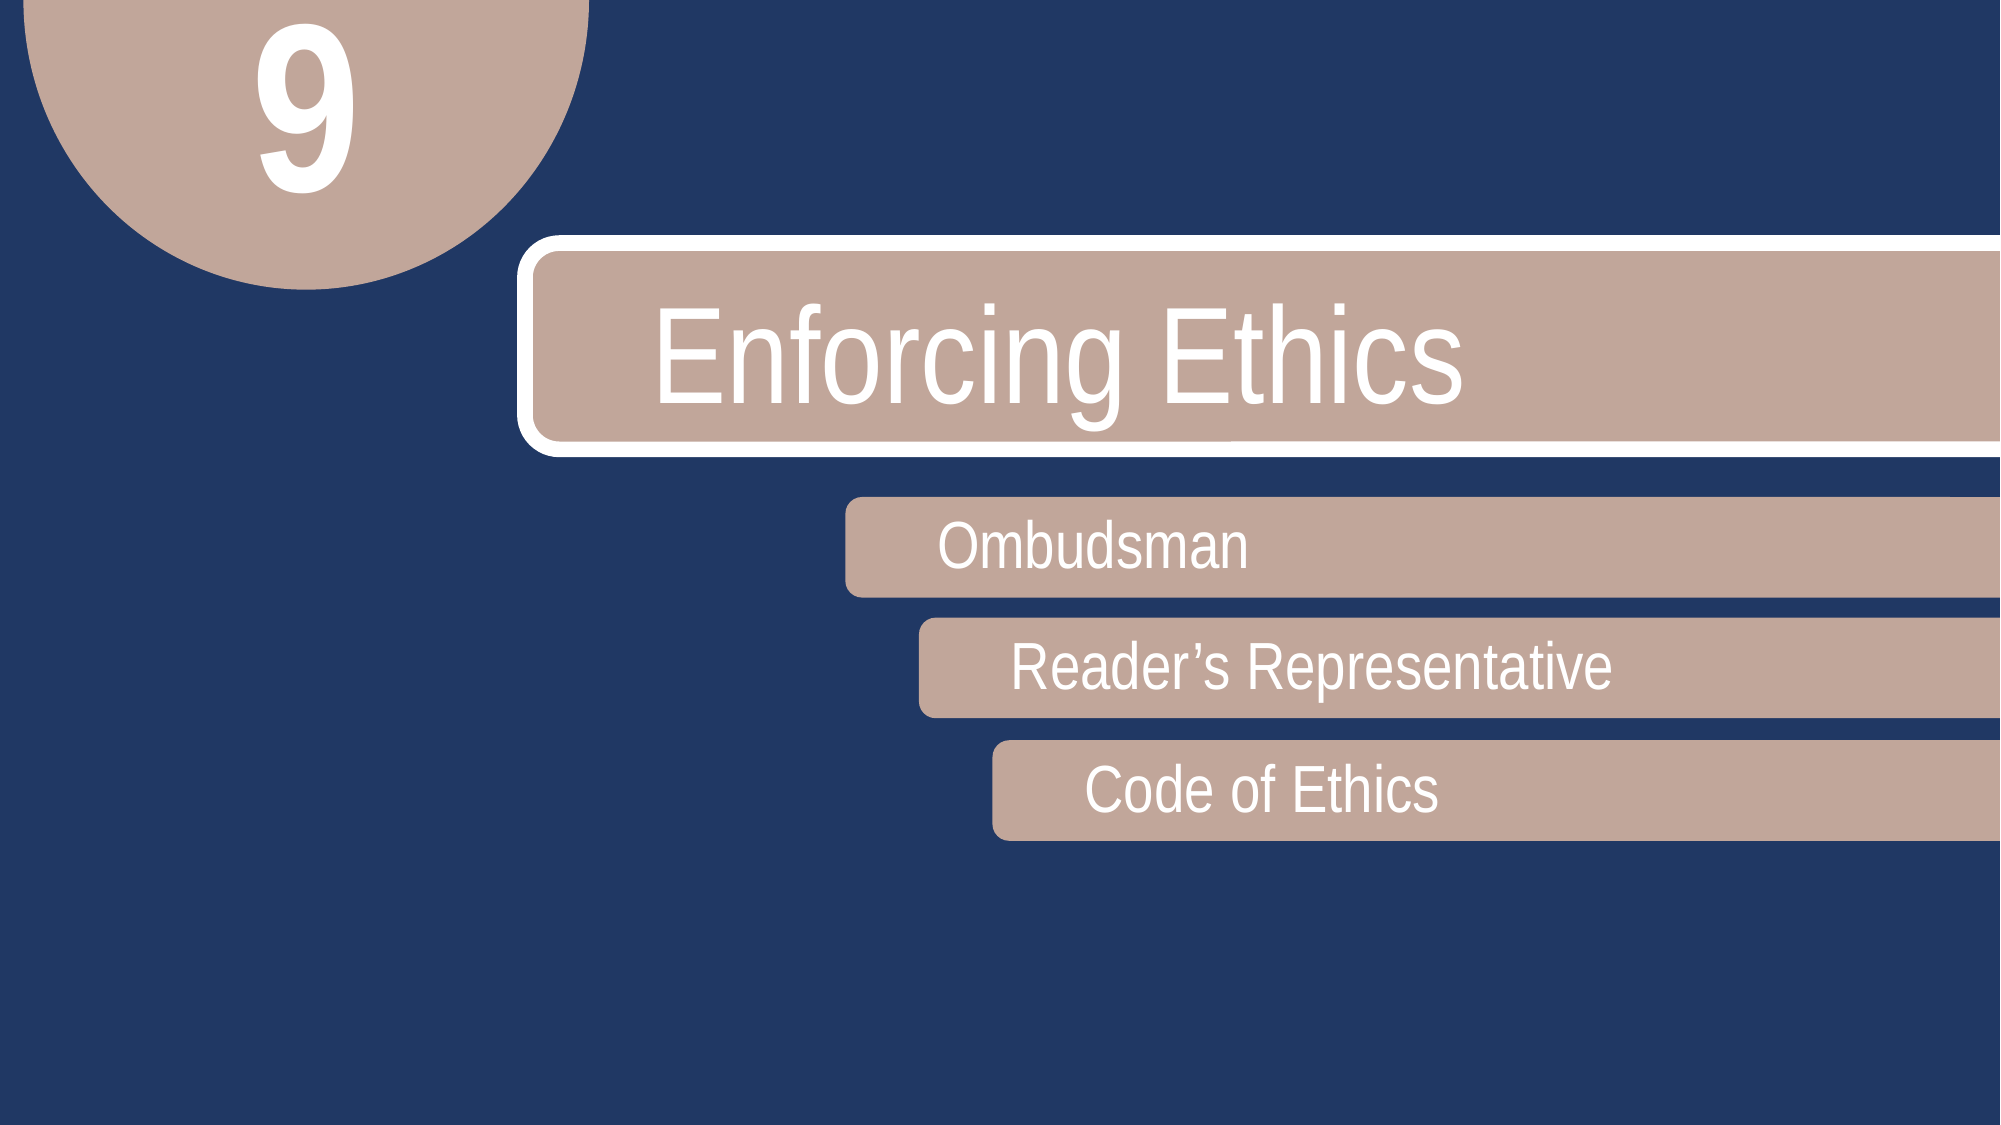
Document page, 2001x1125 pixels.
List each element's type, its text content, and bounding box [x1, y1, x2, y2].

text_box Ombudsman [922, 494, 1567, 590]
text_box [533, 242, 2000, 451]
text_box Code of Ethics [1069, 738, 1714, 833]
text_box [917, 616, 2000, 720]
text_box Reader’s Representative [995, 615, 1641, 711]
text_box [991, 739, 2000, 842]
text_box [23, 0, 589, 290]
text_box Enforcing Ethics [306, 258, 1813, 439]
text_box [844, 495, 2000, 599]
